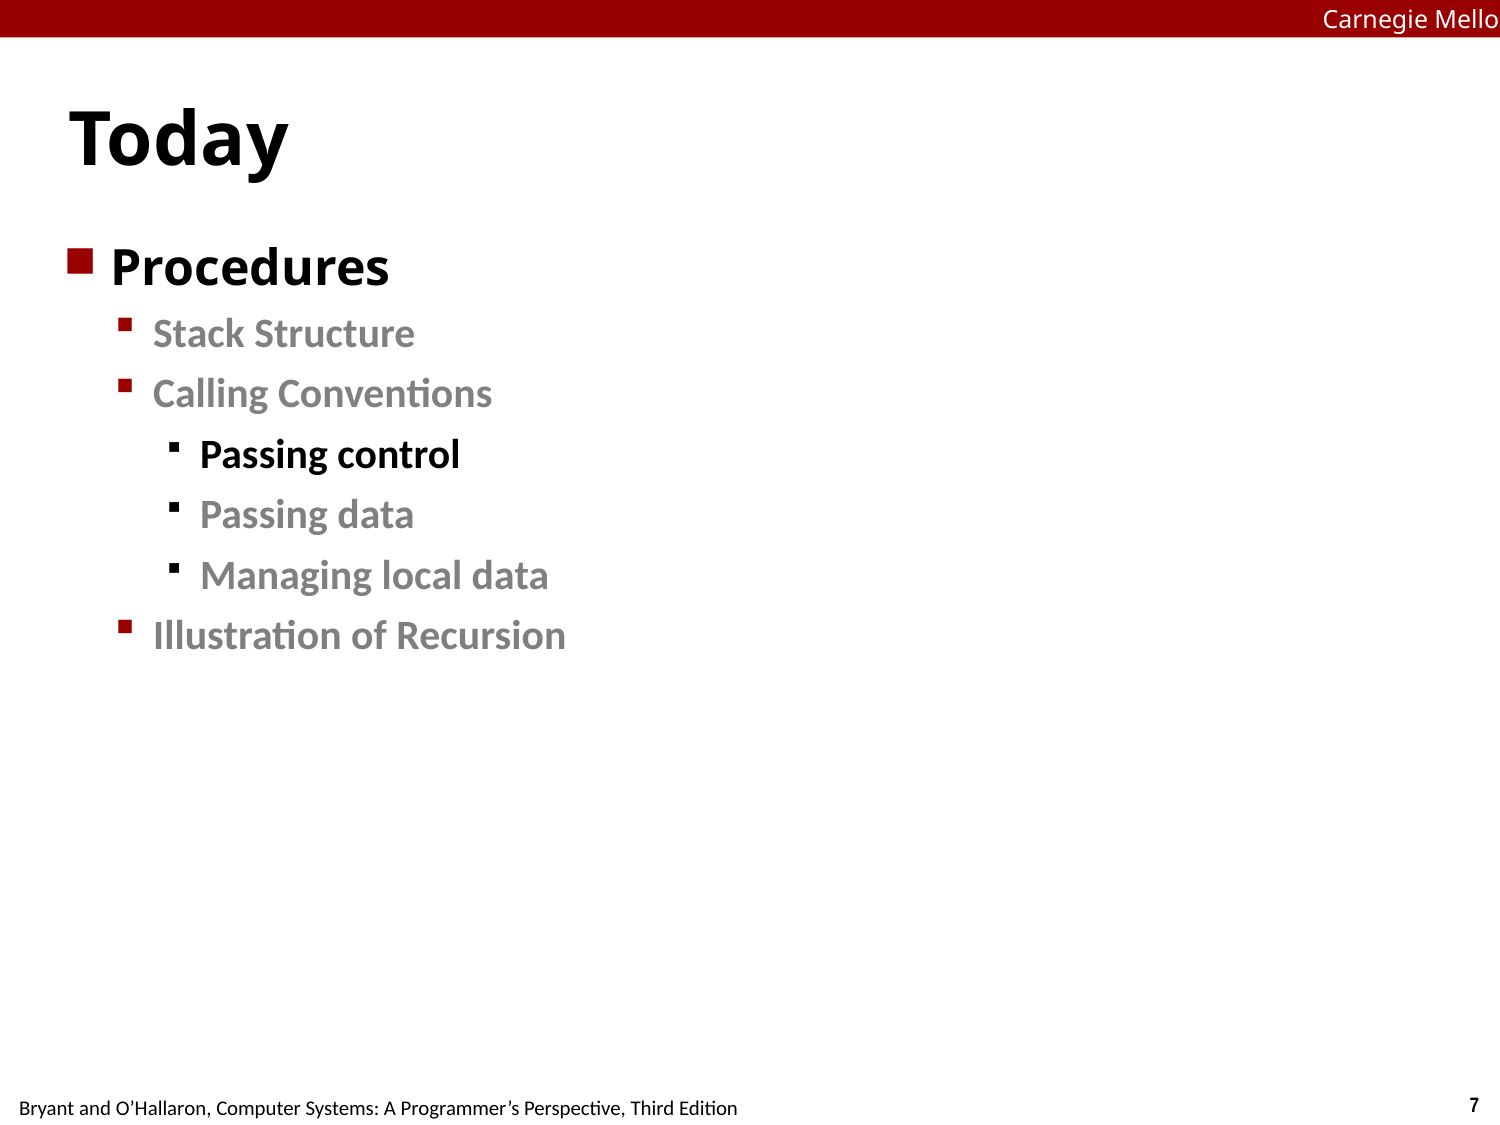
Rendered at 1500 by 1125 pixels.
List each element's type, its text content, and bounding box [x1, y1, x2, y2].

text_box [0, 0, 1500, 38]
title Today [62, 41, 1438, 228]
text_box Carnegie Mellon [1322, 3, 1500, 33]
list Procedures Stack Structure Calling Conventions Passing control Passing data Managing local data Illustration of Recursion [62, 228, 1438, 1122]
